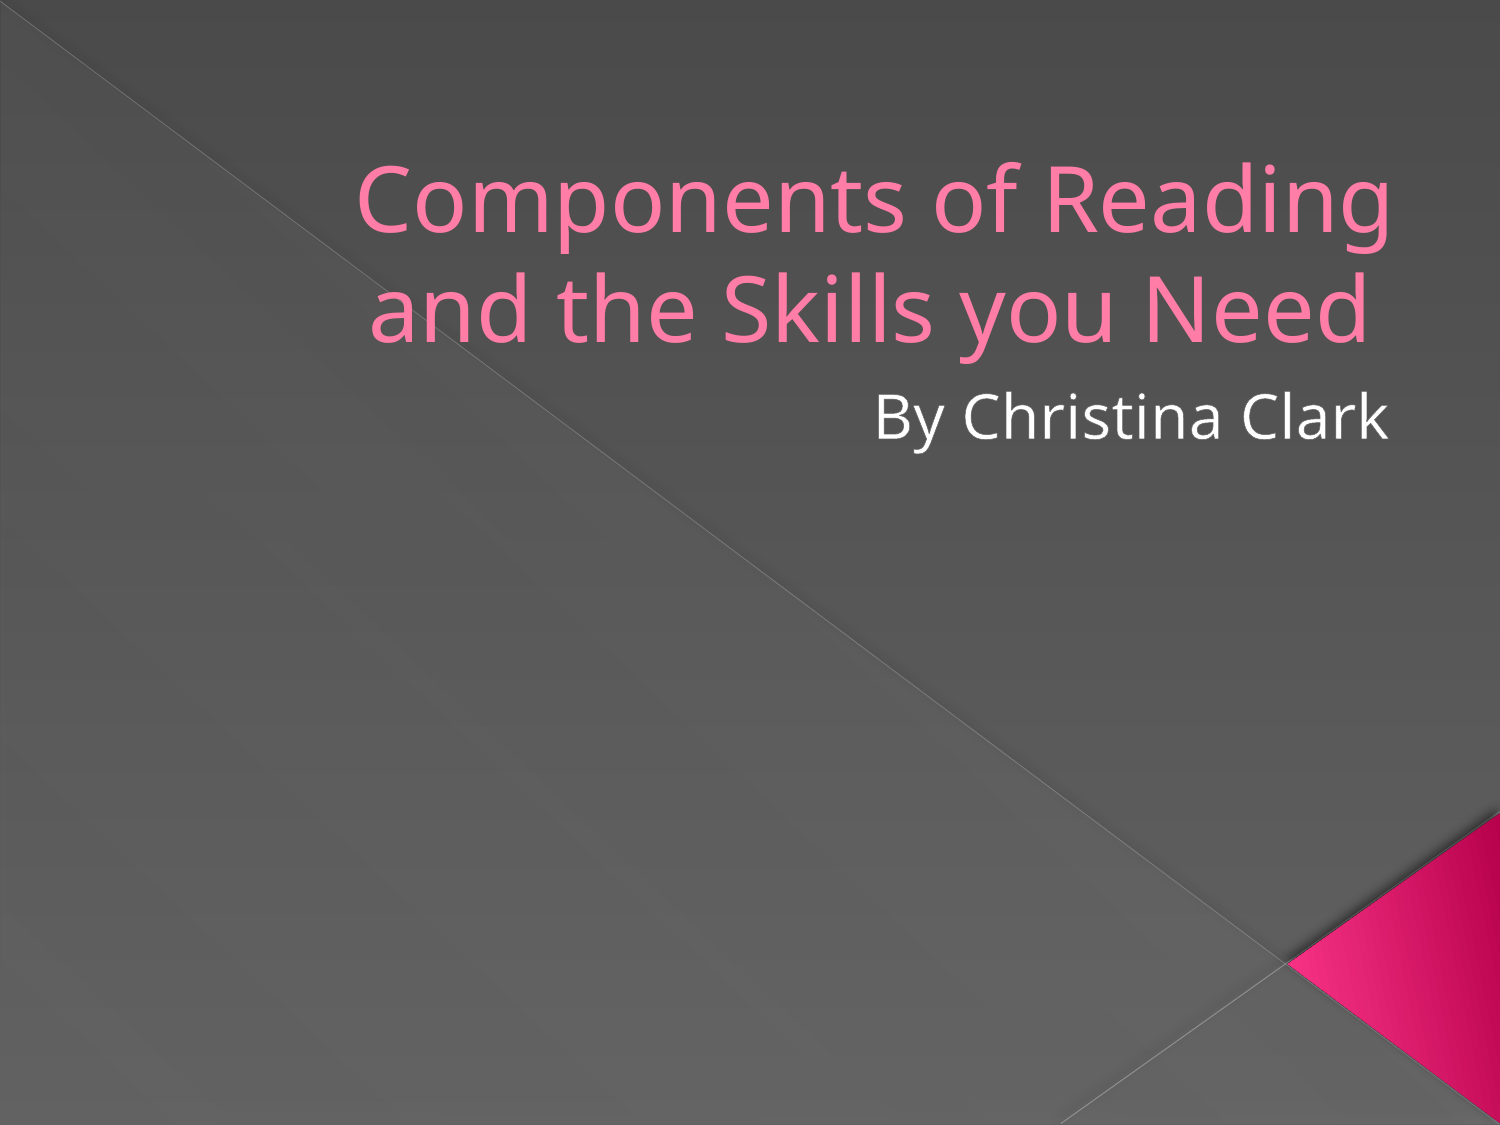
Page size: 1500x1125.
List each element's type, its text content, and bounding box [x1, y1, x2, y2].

subtitle By Christina Clark [88, 369, 1412, 657]
title Components of Reading and the Skills you Need [88, 127, 1412, 369]
